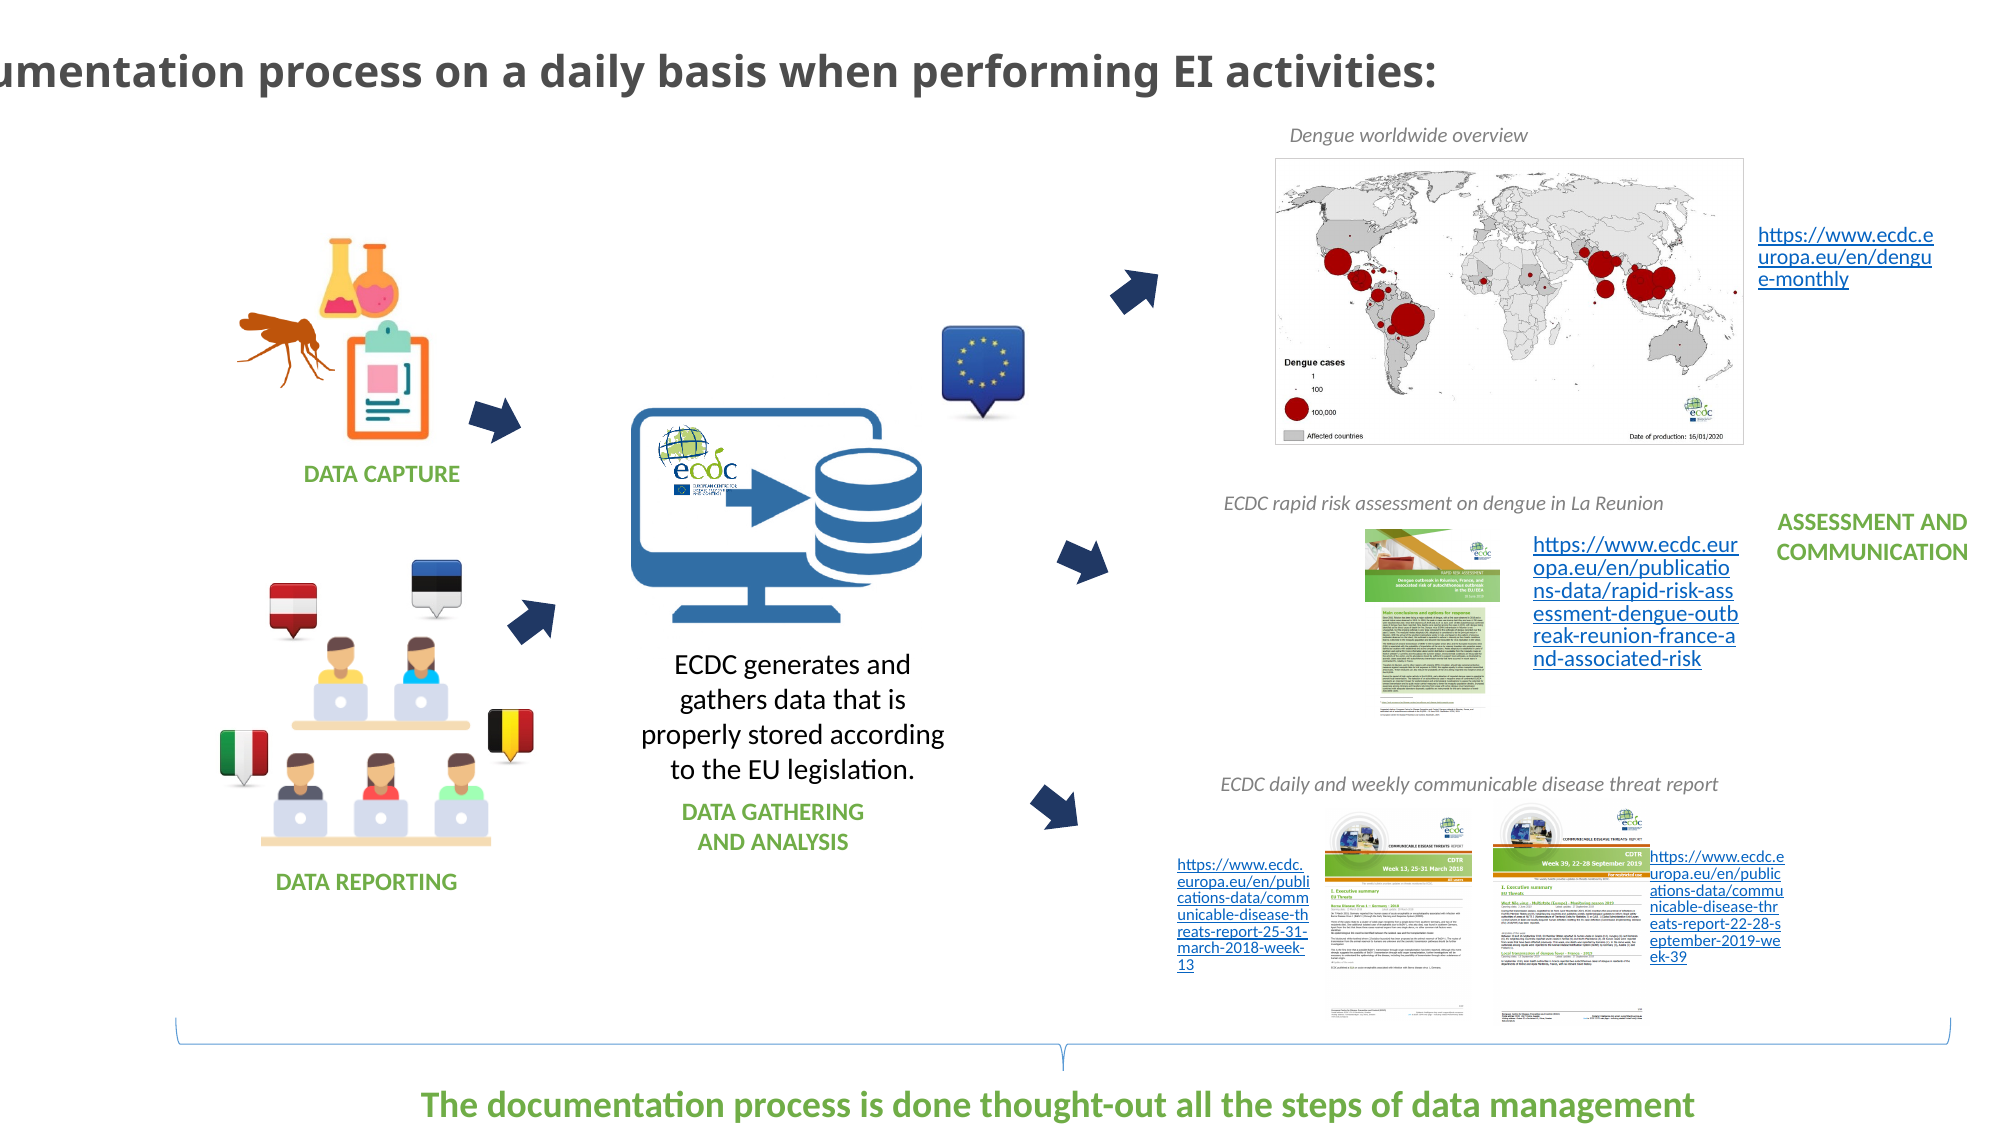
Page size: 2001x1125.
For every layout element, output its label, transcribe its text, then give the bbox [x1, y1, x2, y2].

text_box ECDC generates and gathers data that is properly stored according to the EU legislation. [615, 638, 971, 793]
text_box The documentation process is done thought-out all the steps of data management [406, 1072, 1721, 1125]
text_box [1029, 784, 1078, 830]
text_box https://www.ecdc.europa.eu/en/publications-data/communicable-disease-threats-report-25-31-march-2018-week-13 [1162, 846, 1325, 882]
text_box [538, 602, 556, 639]
picture [1365, 528, 1500, 718]
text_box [214, 553, 538, 854]
picture [1493, 798, 1650, 1026]
text_box [468, 397, 522, 444]
picture [1325, 808, 1472, 1021]
picture [237, 233, 437, 447]
text_box Documentation process on a daily basis when performing EI activities: [0, 35, 1453, 104]
picture [1275, 158, 1744, 445]
picture [631, 371, 922, 659]
text_box [175, 1017, 1952, 1071]
text_box [1109, 269, 1159, 315]
text_box ECDC rapid risk assessment on dengue in La Reunion [1209, 482, 1730, 523]
text_box https://www.ecdc.europa.eu/en/publications-data/rapid-risk-assessment-dengue-outbreak-reunion-france-and-associated-risk [1518, 521, 1755, 565]
text_box https://www.ecdc.europa.eu/en/dengue-monthly [1744, 213, 1951, 255]
text_box DATA CAPTURE [266, 450, 499, 496]
picture [941, 325, 1030, 423]
text_box ASSESSMENT AND COMMUNICATION [1756, 498, 1990, 574]
text_box [1056, 540, 1109, 585]
text_box DATA REPORTING [250, 858, 483, 903]
text_box DATA GATHERING AND ANALYSIS [657, 788, 890, 863]
text_box ECDC daily and weekly communicable disease threat report [1205, 763, 1736, 828]
text_box Dengue worldwide overview [1275, 114, 1796, 155]
text_box https://www.ecdc.europa.eu/en/publications-data/communicable-disease-threats-report-22-28-september-2019-week-39 [1650, 838, 1801, 874]
